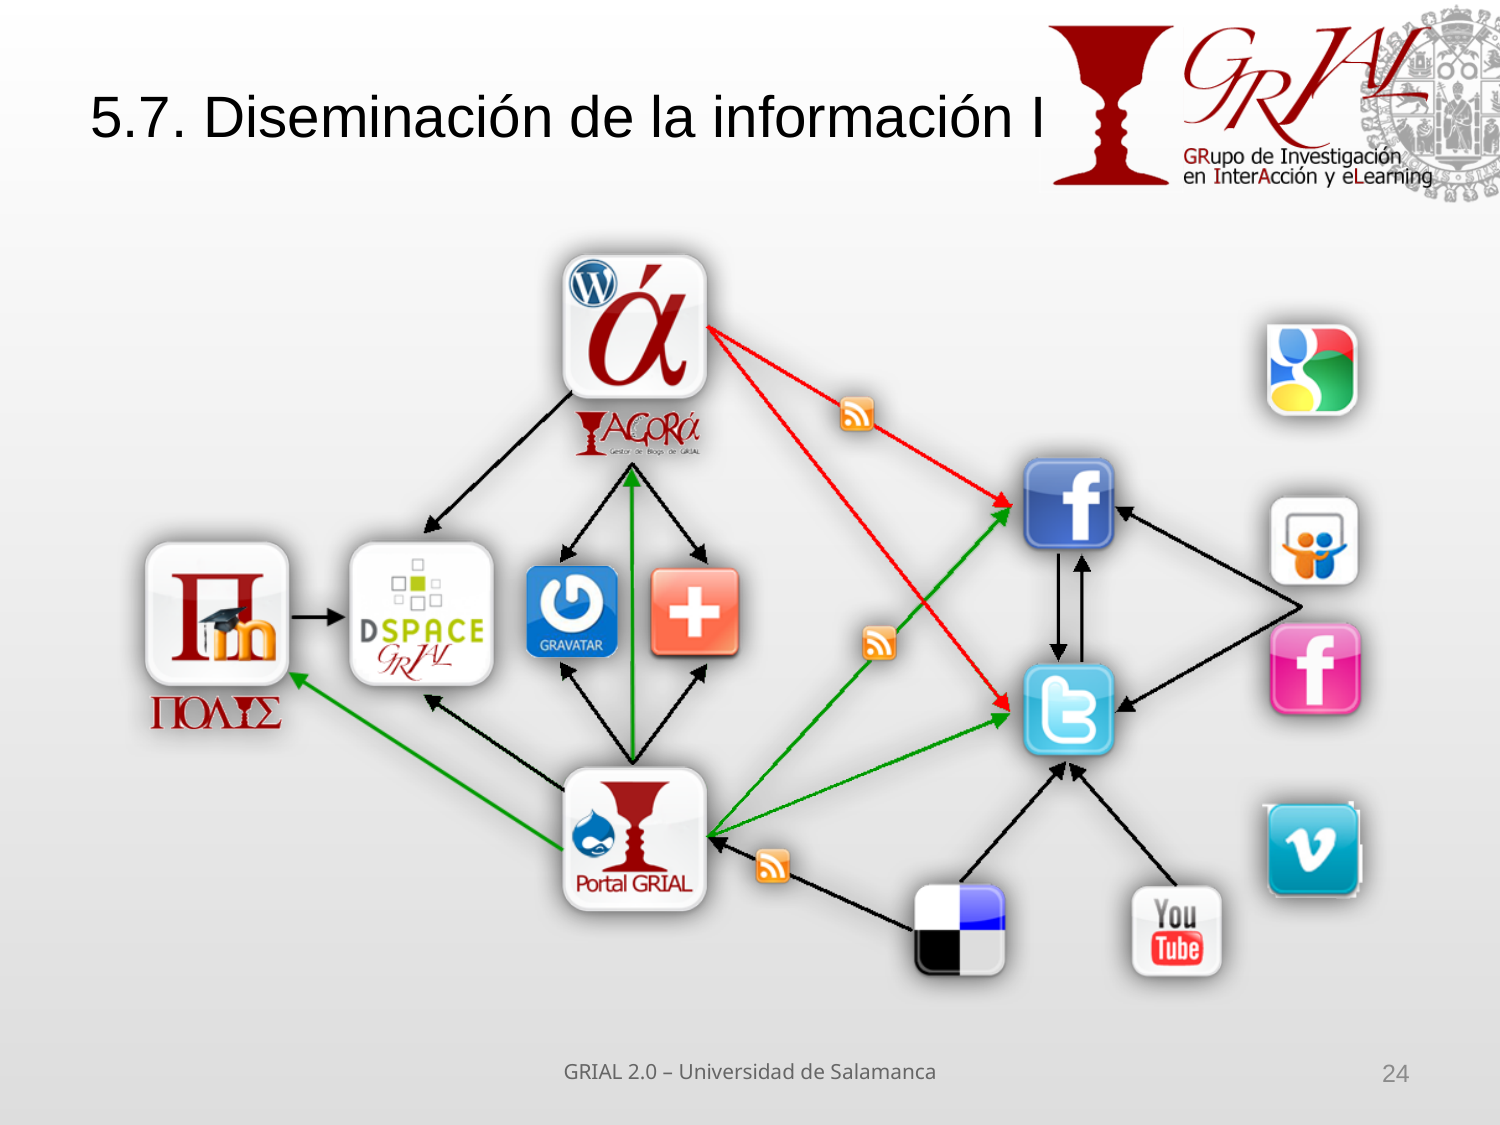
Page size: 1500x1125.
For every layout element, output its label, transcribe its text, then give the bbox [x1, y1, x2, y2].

picture [1039, 0, 1500, 209]
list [141, 239, 1380, 983]
title 5.7. Diseminación de la información I [75, 20, 1071, 209]
slide_number 24 [1074, 1042, 1425, 1103]
footer GRIAL 2.0 – Universidad de Salamanca [512, 1042, 988, 1103]
